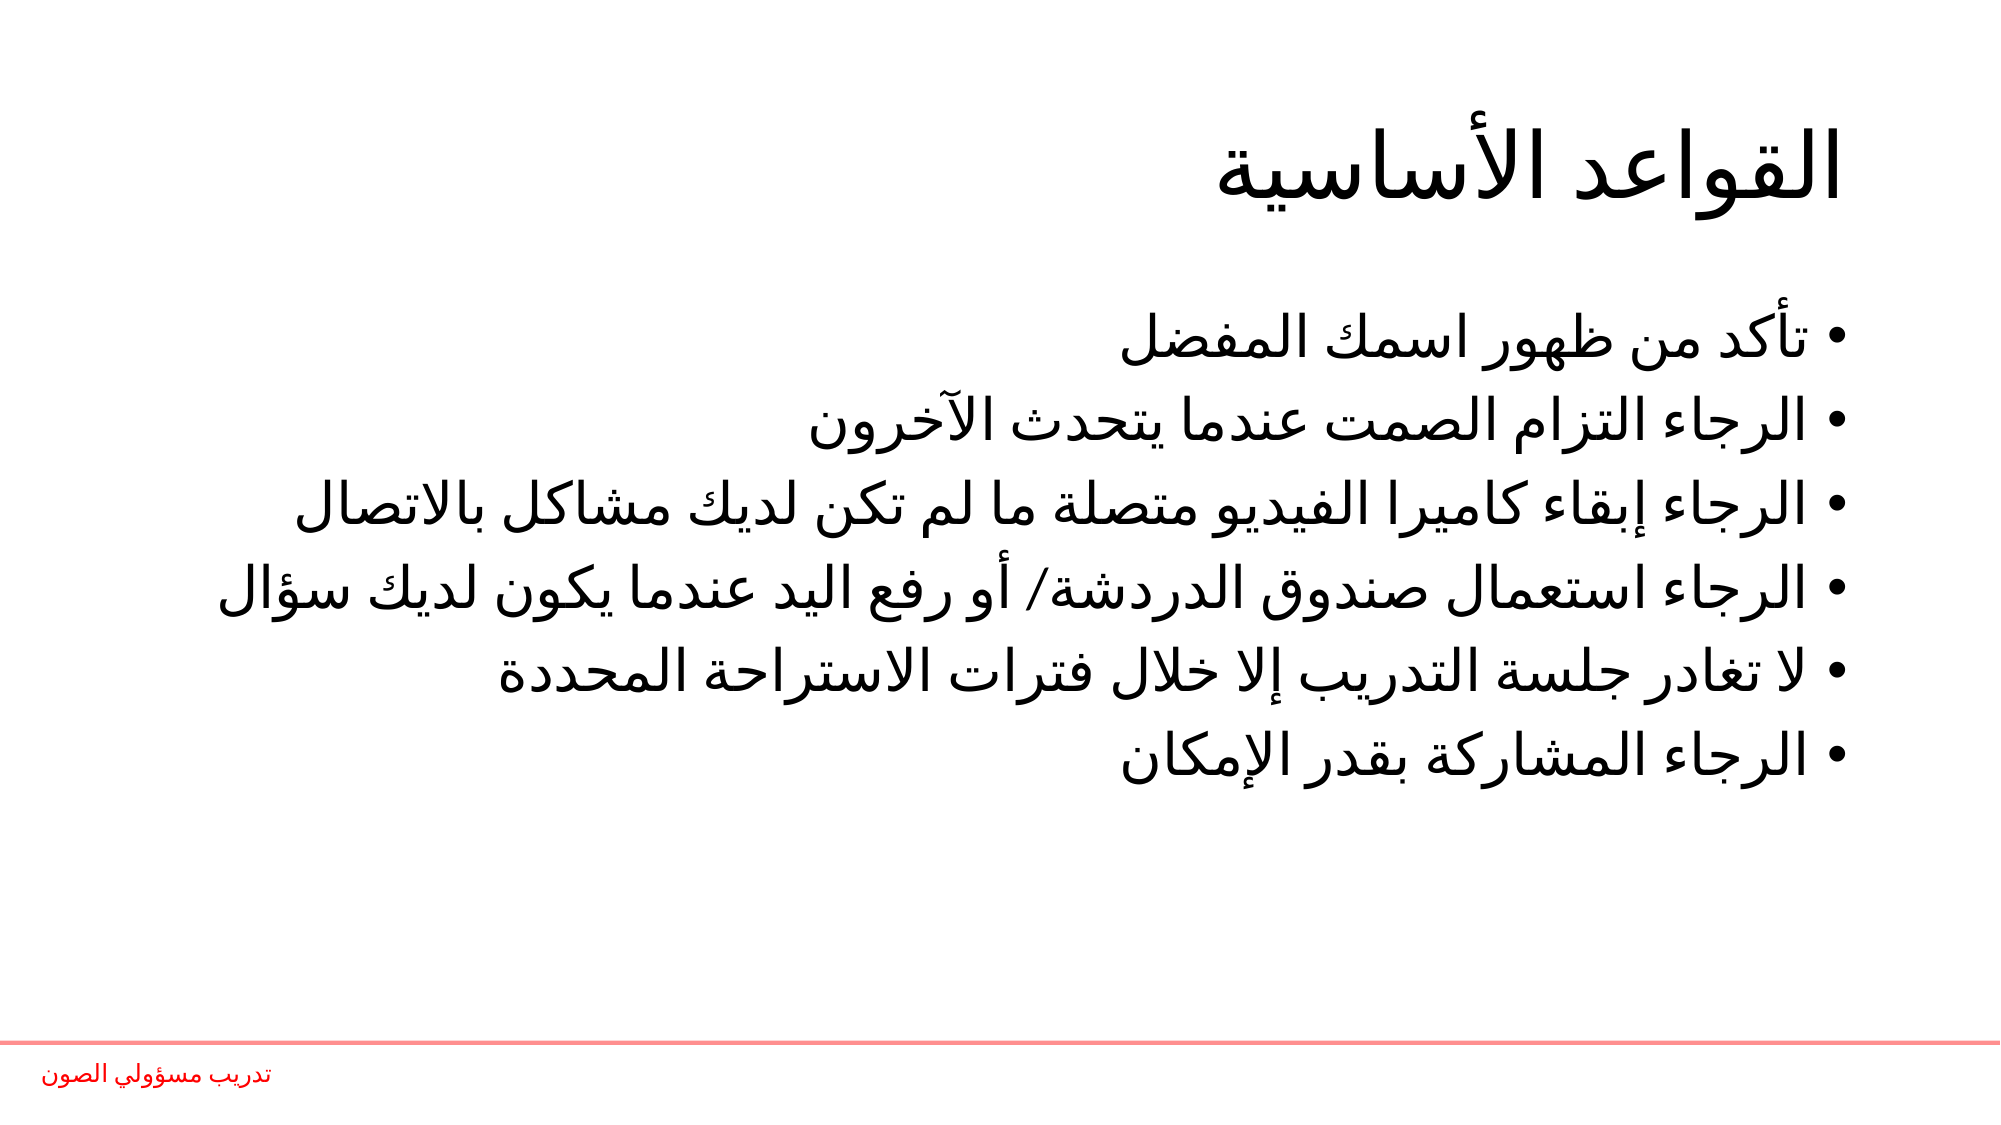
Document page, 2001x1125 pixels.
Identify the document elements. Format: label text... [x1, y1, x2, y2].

title القواعد الأساسية [137, 59, 1863, 278]
list تأكد من ظهور اسمك المفضل الرجاء التزام الصمت عندما يتحدث الآخرون الرجاء إبقاء كاميرا الفيديو متصلة ما لم تكن لديك مشاكل بالاتصال الرجاء استعمال صندوق الدردشة/ أو رفع اليد عندما يكون لديك سؤال لا تغادر جلسة التدريب إلا خلال فترات الاستراحة المحددة الرجاء المشاركة بقدر الإمكان [137, 299, 1863, 1014]
footer تدريب مسؤولي الصون [0, 1052, 494, 1103]
